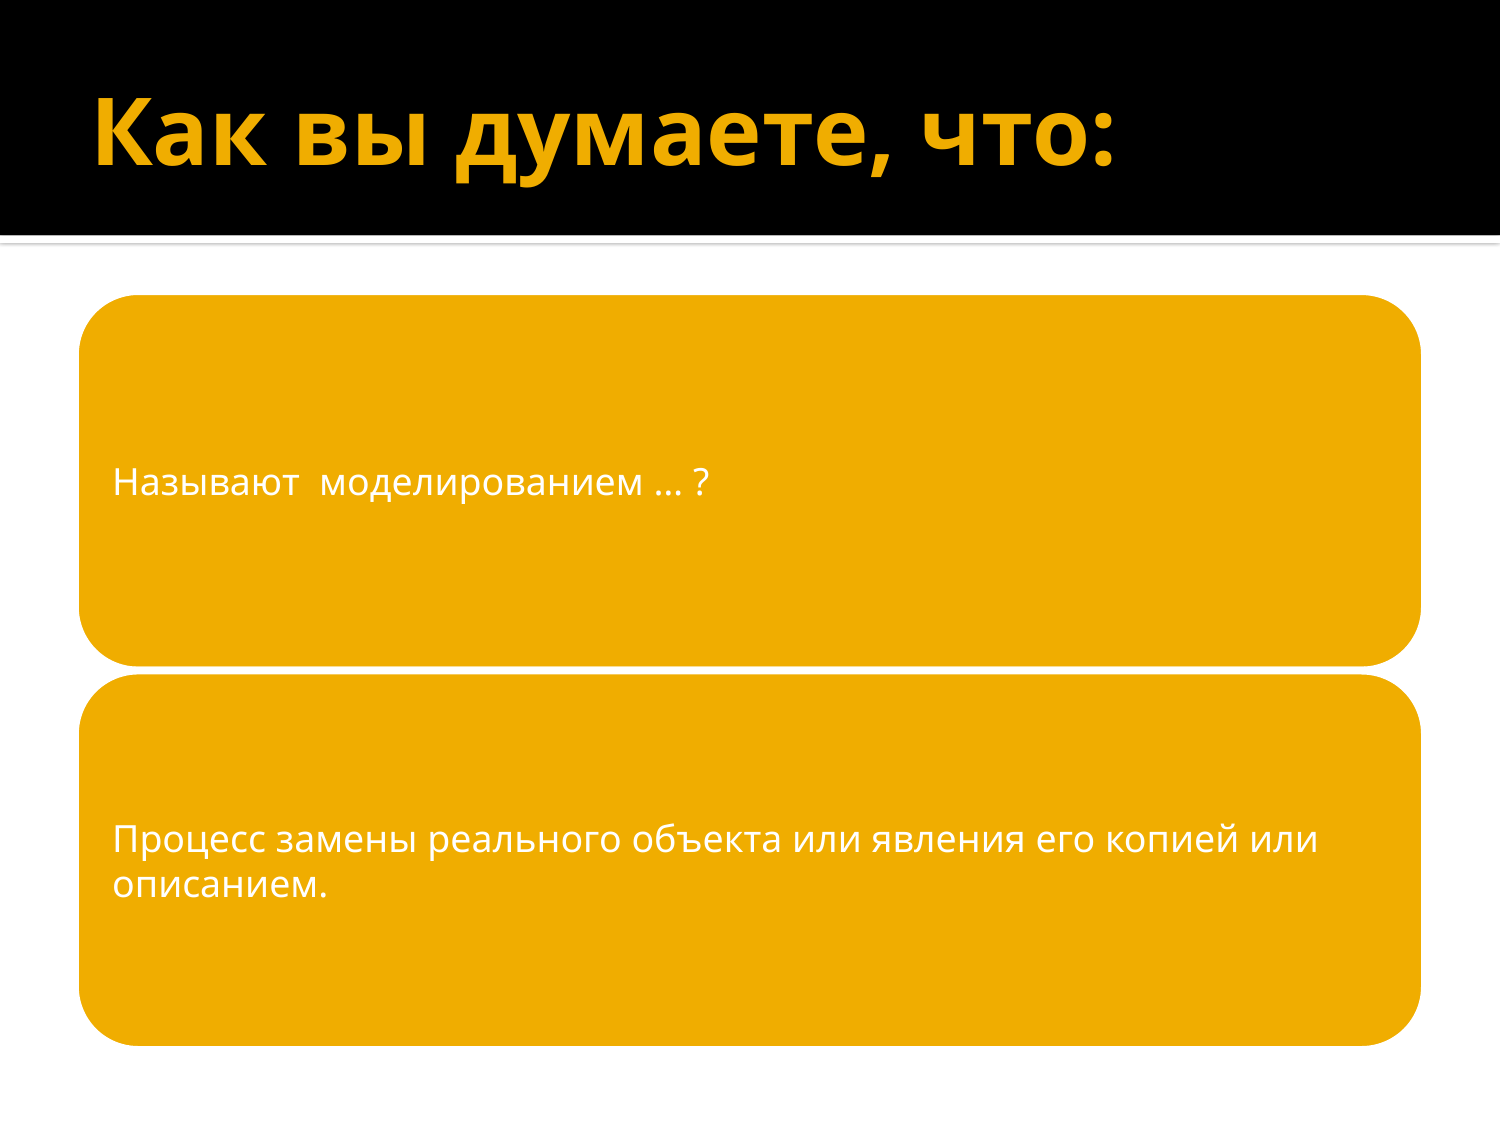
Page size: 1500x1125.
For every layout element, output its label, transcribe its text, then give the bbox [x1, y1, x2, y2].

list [74, 291, 1425, 1050]
title Как вы думаете, что: [75, 25, 1425, 231]
